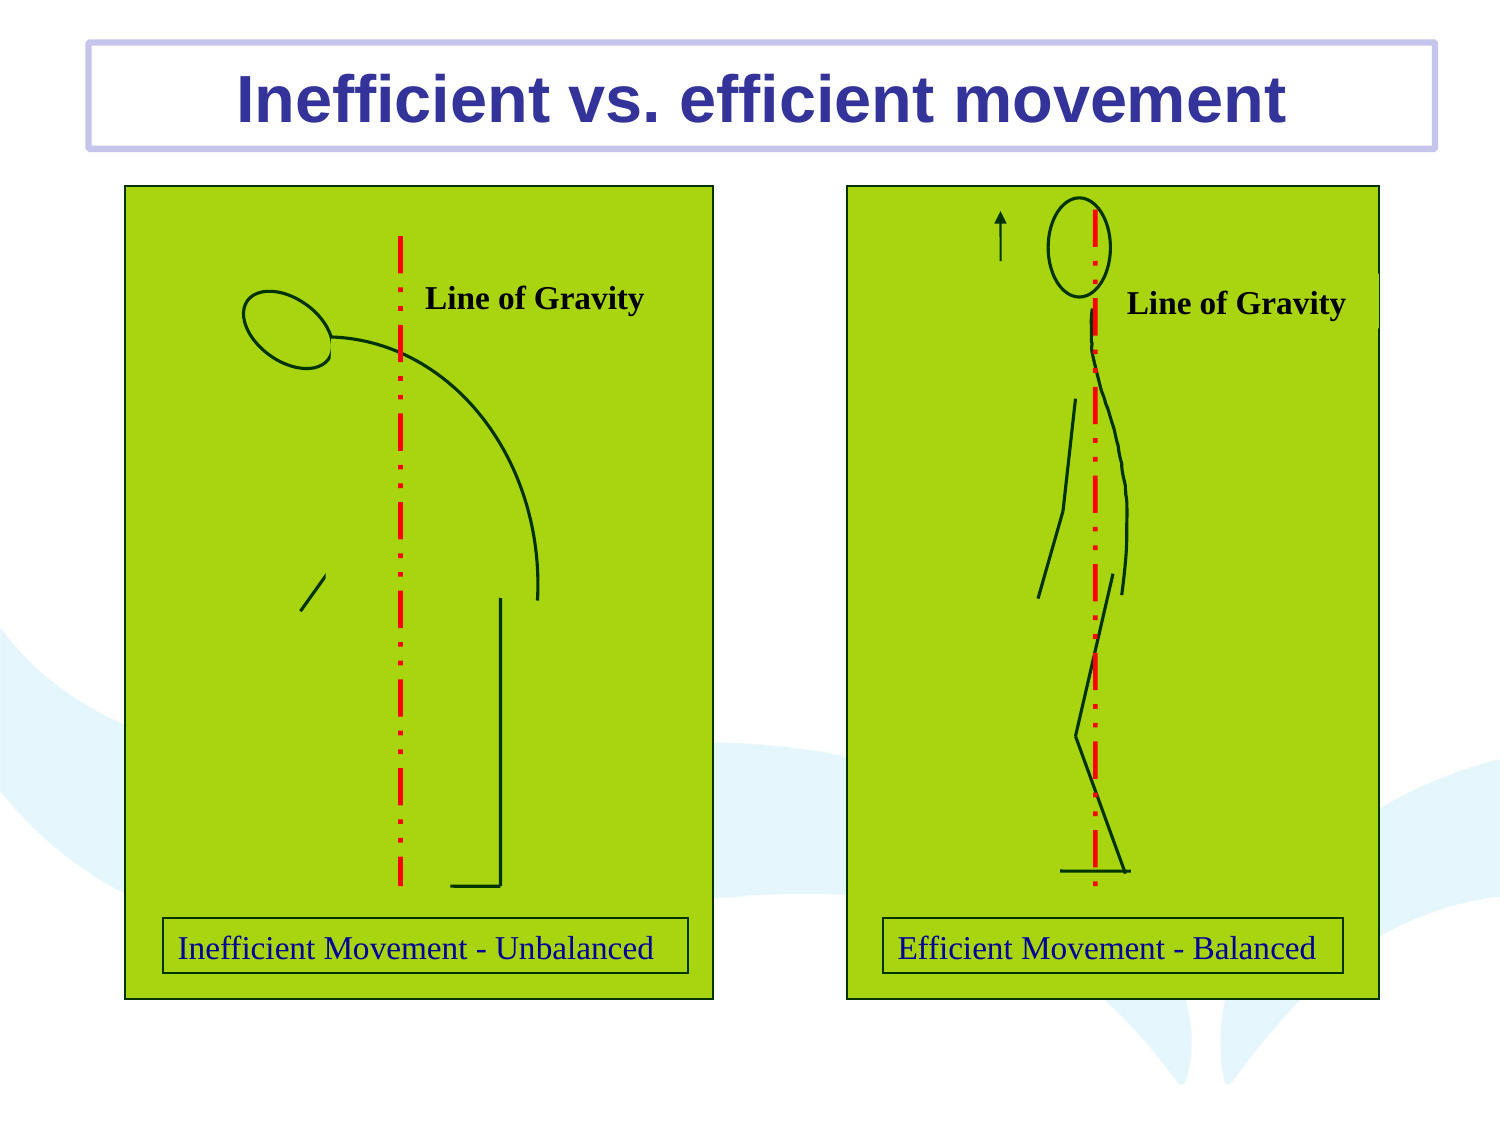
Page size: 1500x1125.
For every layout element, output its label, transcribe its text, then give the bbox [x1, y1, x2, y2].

picture [0, 612, 1500, 1099]
text_box Inefficient vs. efficient movement [88, 42, 1436, 149]
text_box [125, 185, 1380, 999]
